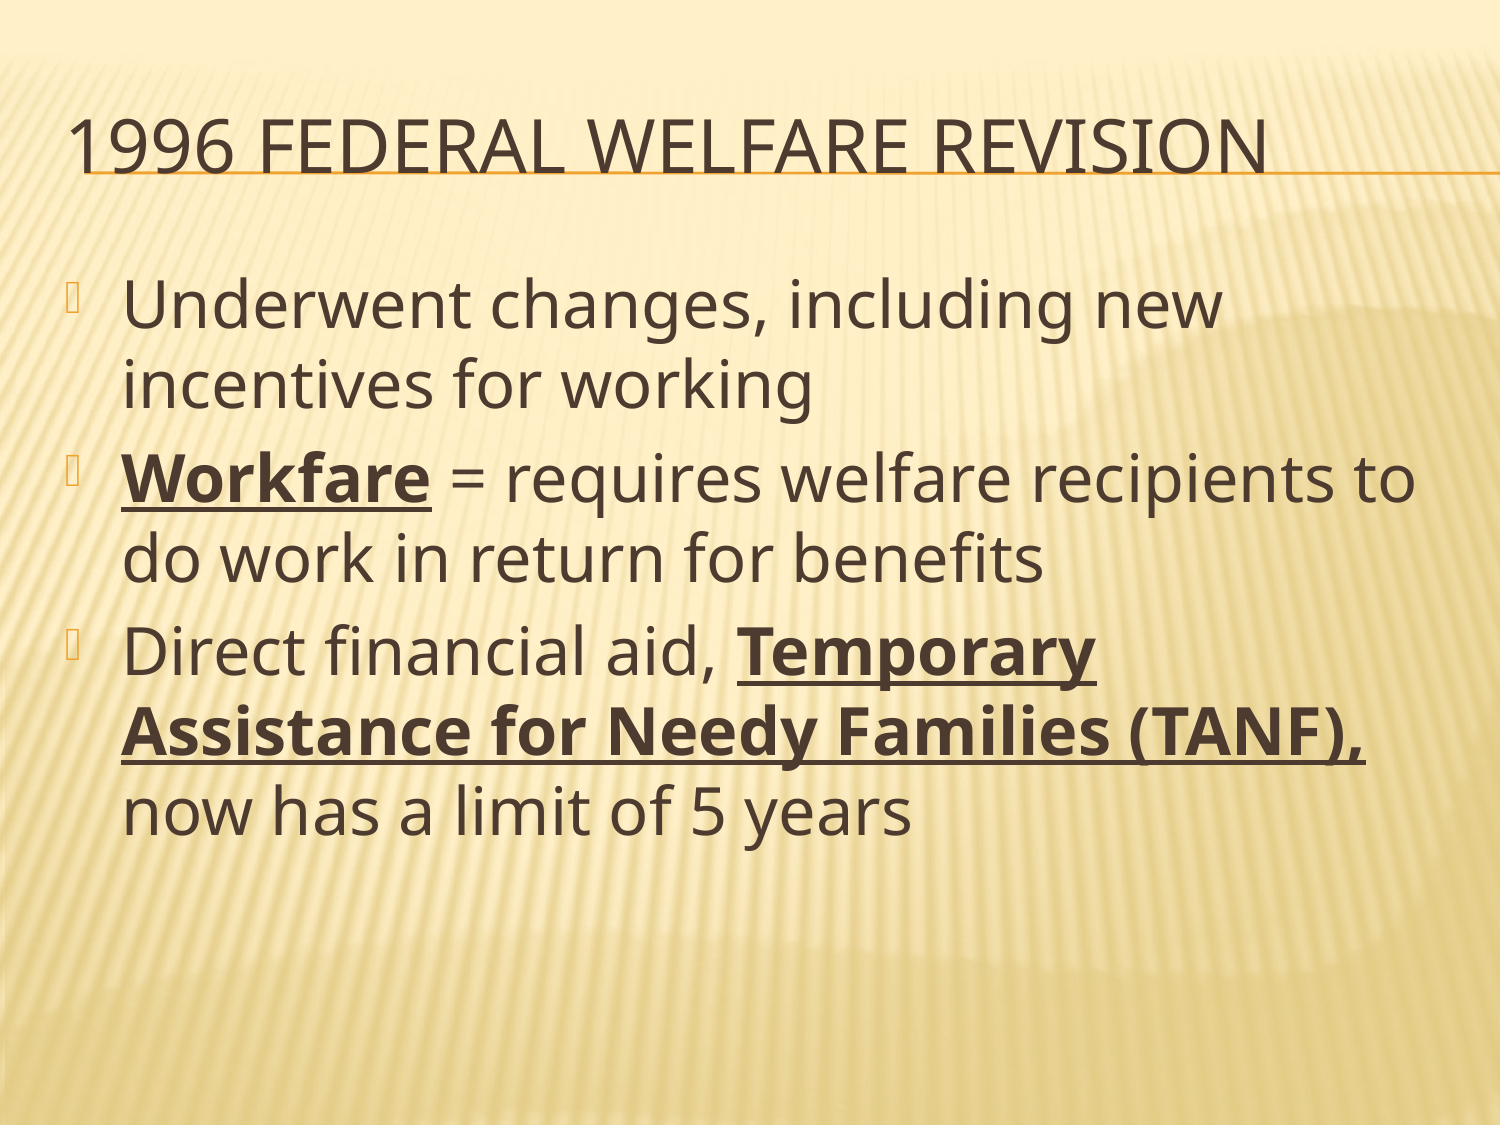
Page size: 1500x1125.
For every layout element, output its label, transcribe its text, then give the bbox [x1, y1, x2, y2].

list Underwent changes, including new incentives for working Workfare = requires welfare recipients to do work in return for benefits Direct financial aid, Temporary Assistance for Needy Families (TANF), now has a limit of 5 years [50, 254, 1475, 998]
title 1996 Federal Welfare Revision [50, 75, 1475, 213]
